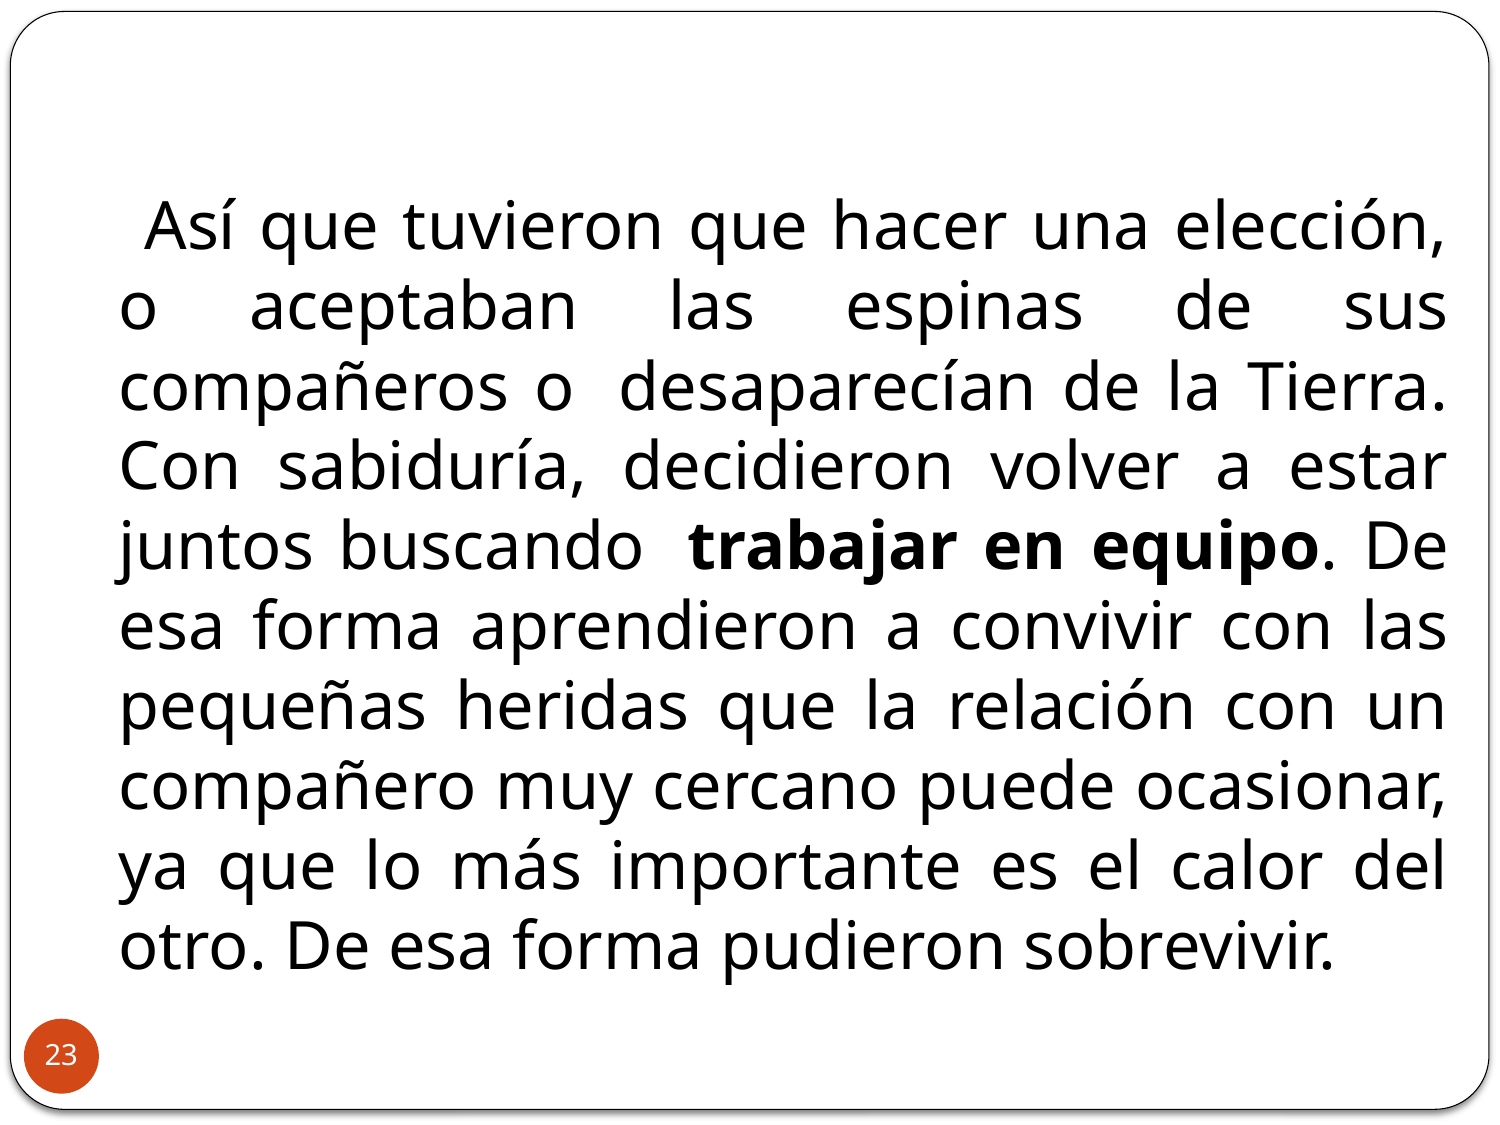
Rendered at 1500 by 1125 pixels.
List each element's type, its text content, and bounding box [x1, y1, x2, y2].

list Así que tuvieron que hacer una elección, o aceptaban las espinas de sus compañeros o desaparecían de la Tierra. Con sabiduría, decidieron volver a estar juntos buscando trabajar en equipo. De esa forma aprendieron a convivir con las pequeñas heridas que la relación con un compañero muy cercano puede ocasionar, ya que lo más importante es el calor del otro. De esa forma pudieron sobrevivir. [58, 175, 1466, 927]
slide_number 23 [23, 1018, 99, 1094]
